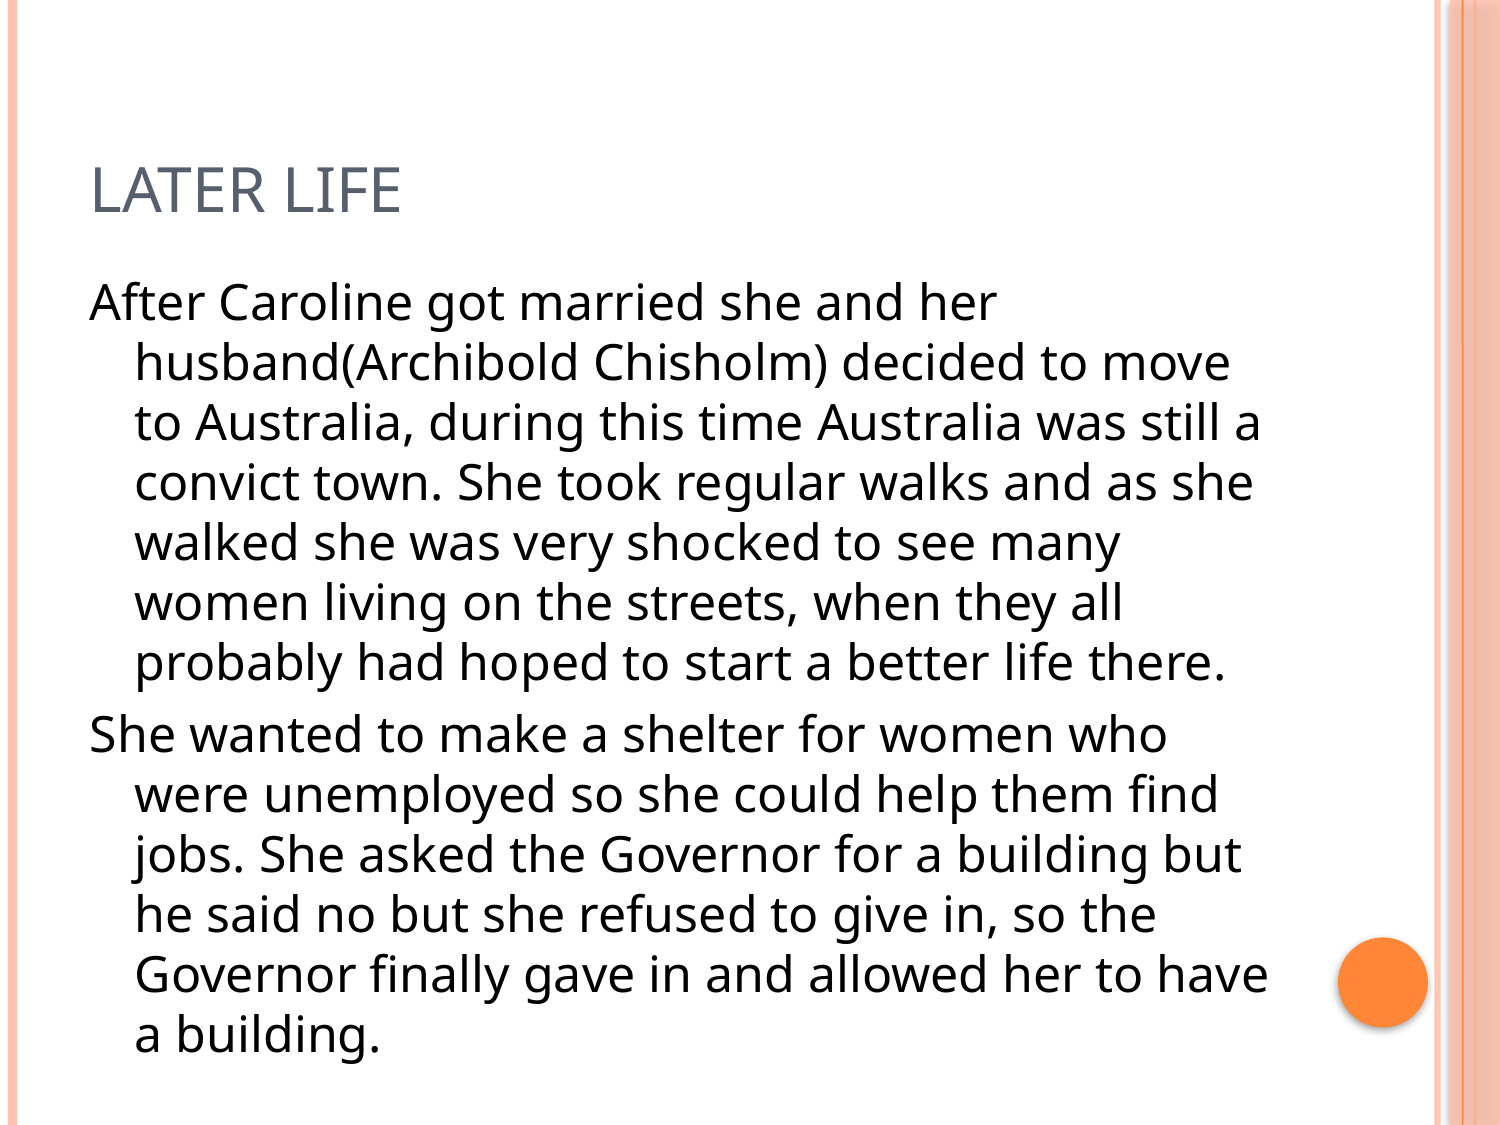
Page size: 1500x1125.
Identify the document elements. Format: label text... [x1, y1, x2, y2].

title Later Life [75, 45, 1300, 233]
list After Caroline got married she and her husband(Archibold Chisholm) decided to move to Australia, during this time Australia was still a convict town. She took regular walks and as she walked she was very shocked to see many women living on the streets, when they all probably had hoped to start a better life there. She wanted to make a shelter for women who were unemployed so she could help them find jobs. She asked the Governor for a building but he said no but she refused to give in, so the Governor finally gave in and allowed her to have a building. [75, 262, 1300, 1062]
